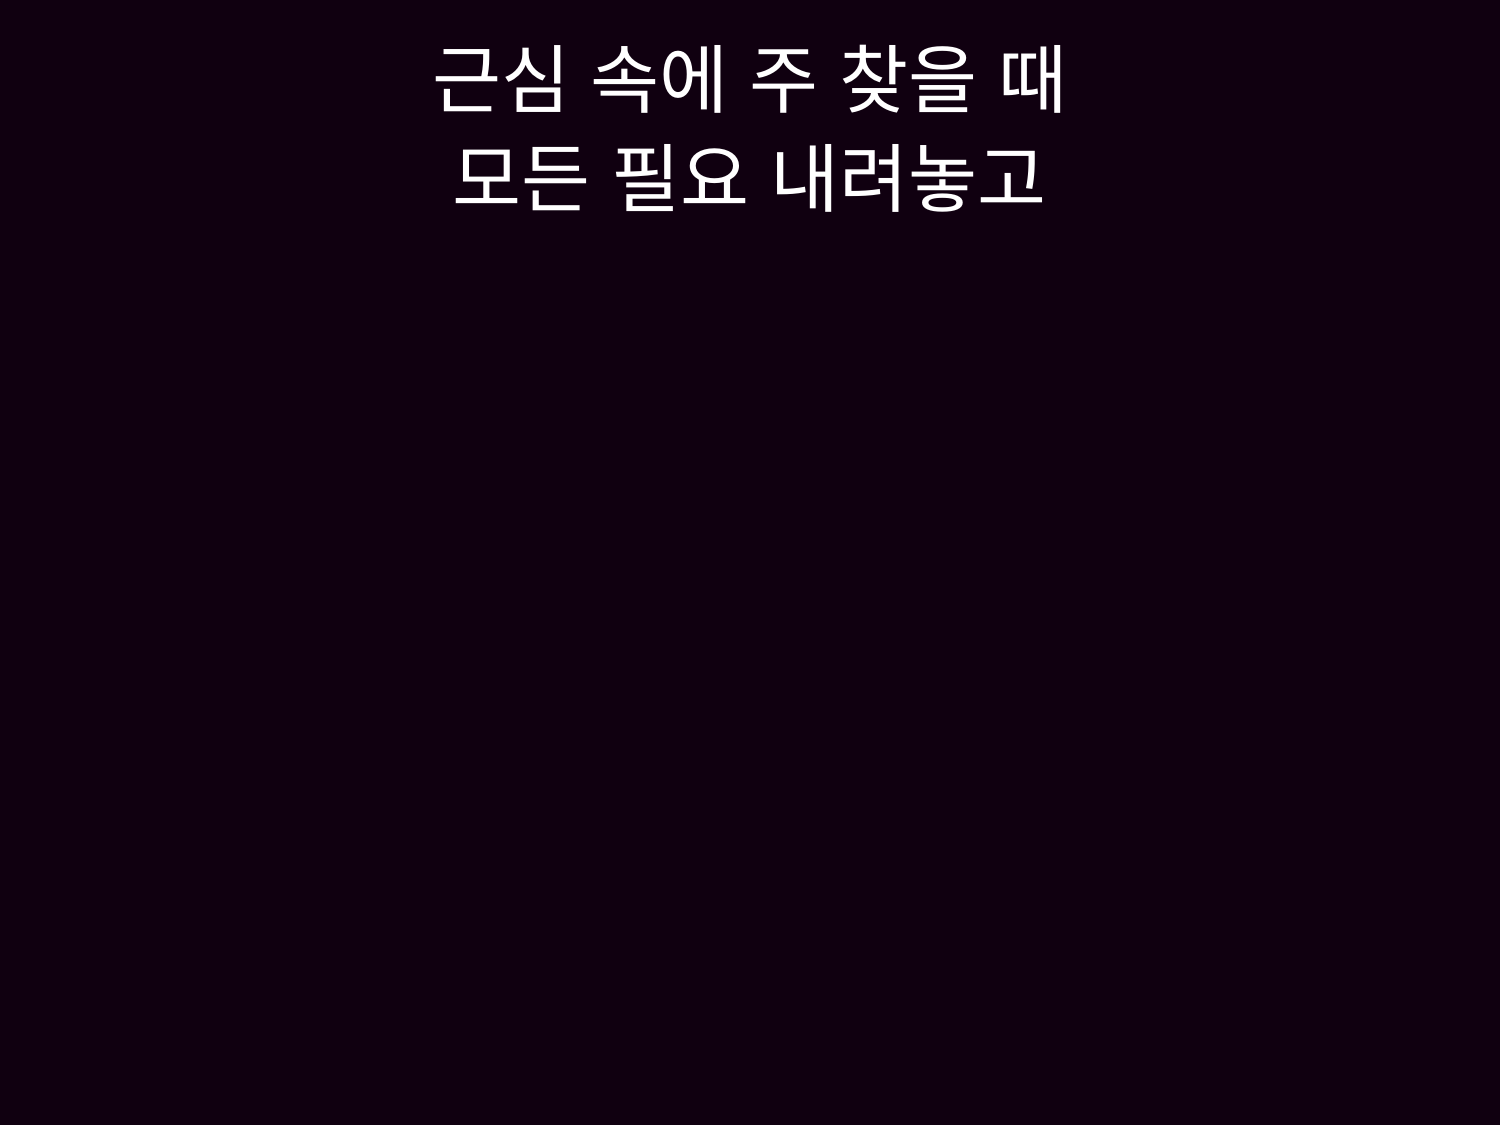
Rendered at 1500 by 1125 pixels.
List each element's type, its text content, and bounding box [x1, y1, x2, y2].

title 근심 속에 주 찾을 때 모든 필요 내려놓고 [0, 12, 1500, 1125]
